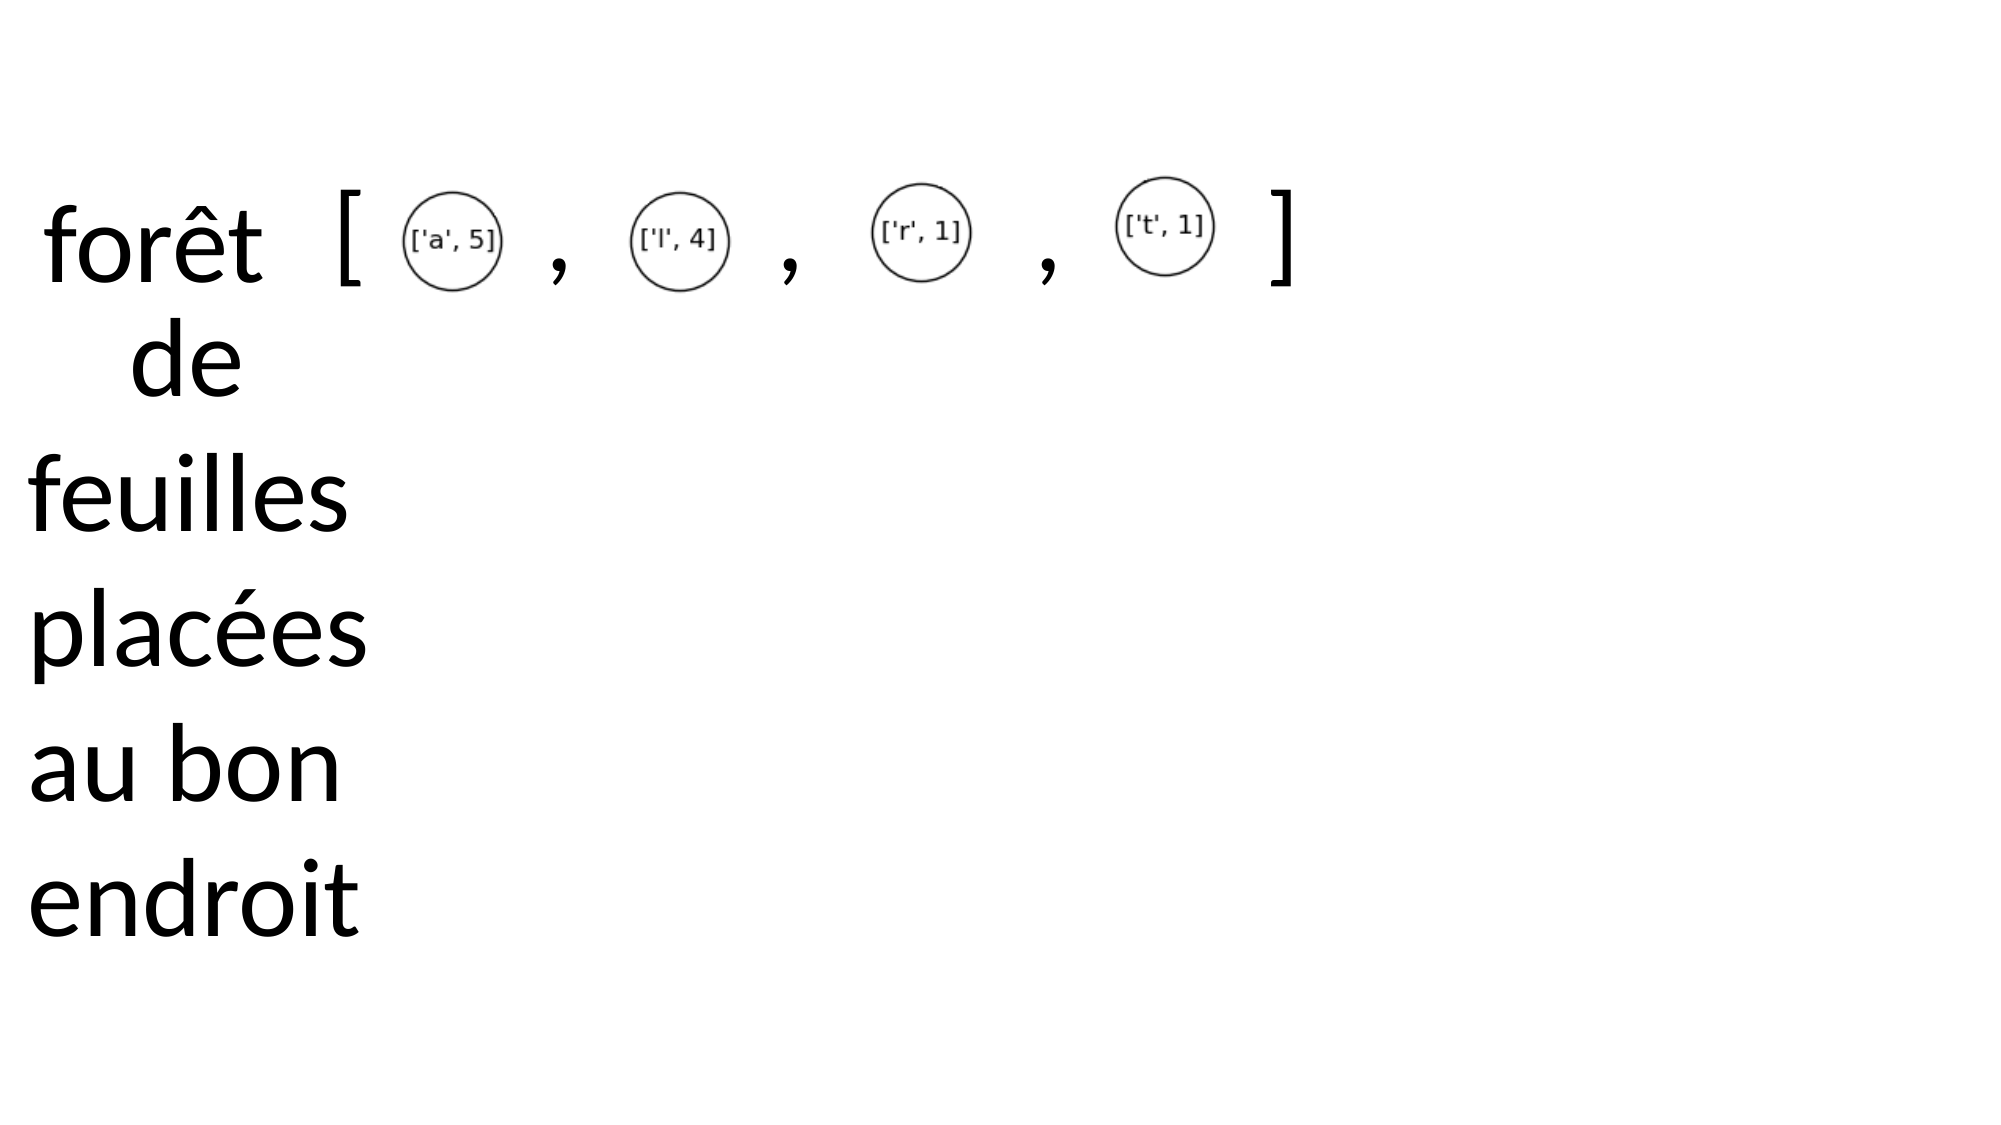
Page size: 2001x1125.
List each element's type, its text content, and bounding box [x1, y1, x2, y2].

picture [861, 168, 981, 309]
picture [1113, 171, 1232, 300]
text_box forêt [28, 162, 332, 276]
picture [626, 172, 741, 306]
picture [375, 167, 515, 304]
text_box de feuilles placées au bon endroit [12, 276, 414, 967]
text_box [ , , , ] [317, 151, 1683, 302]
